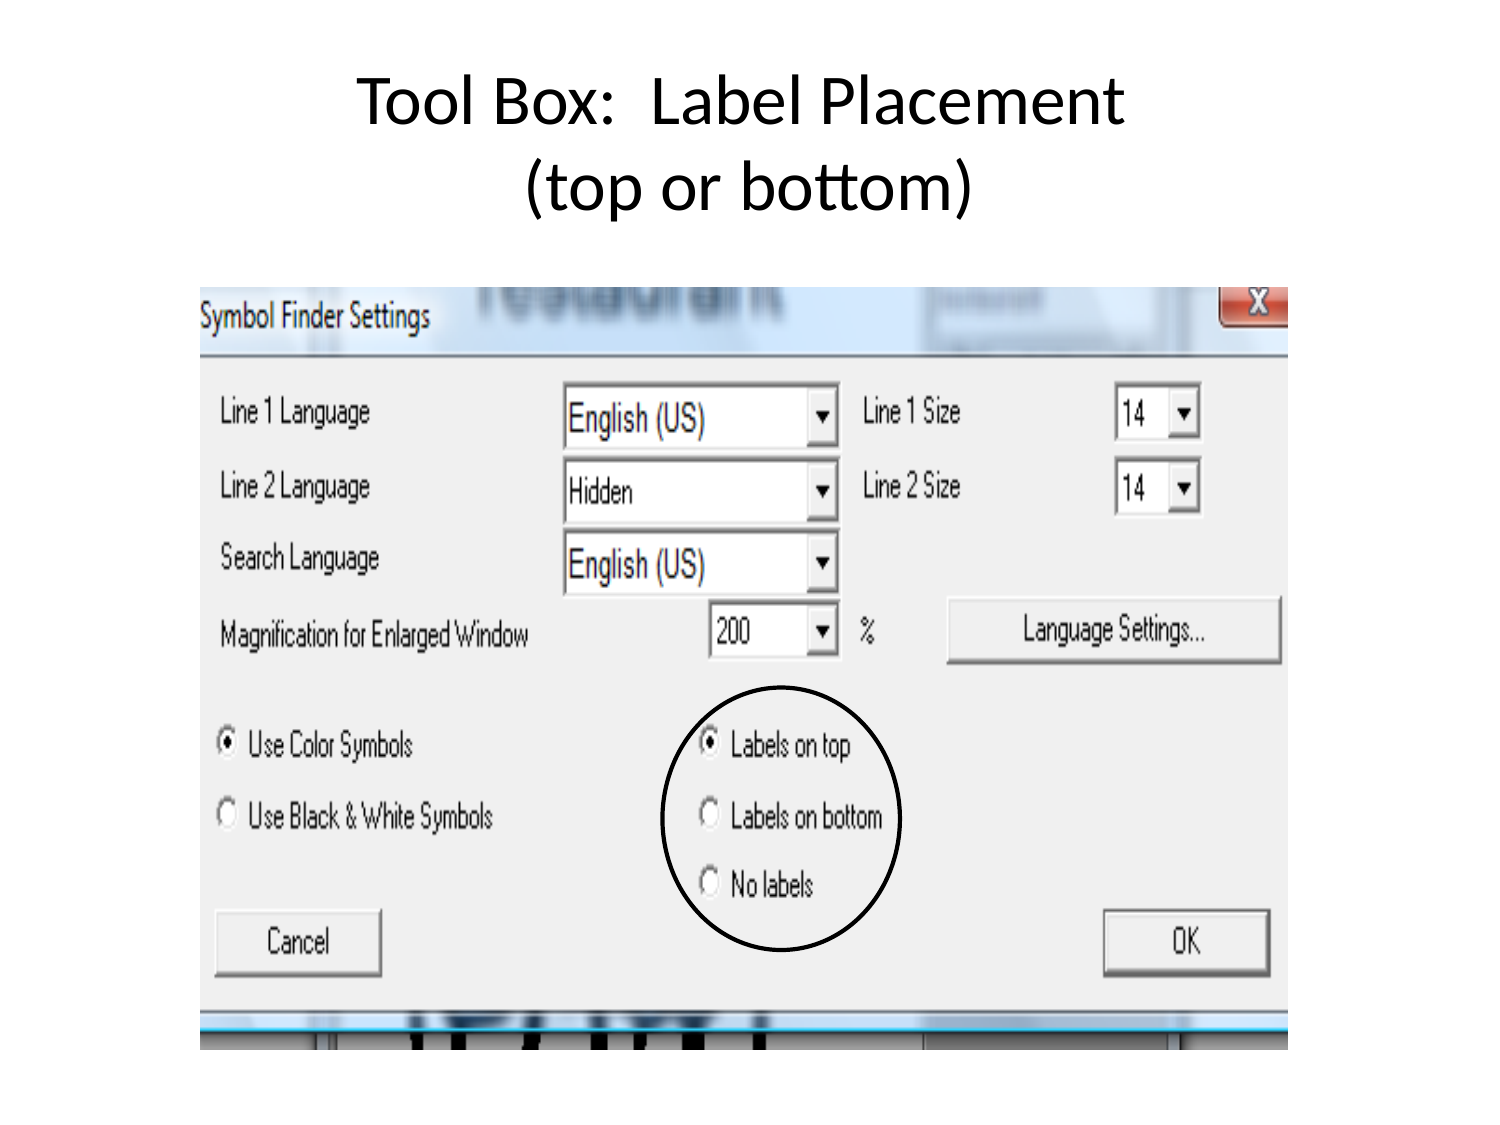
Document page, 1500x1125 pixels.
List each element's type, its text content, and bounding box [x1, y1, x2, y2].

title Tool Box: Label Placement (top or bottom) [75, 45, 1425, 233]
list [199, 287, 1288, 1051]
